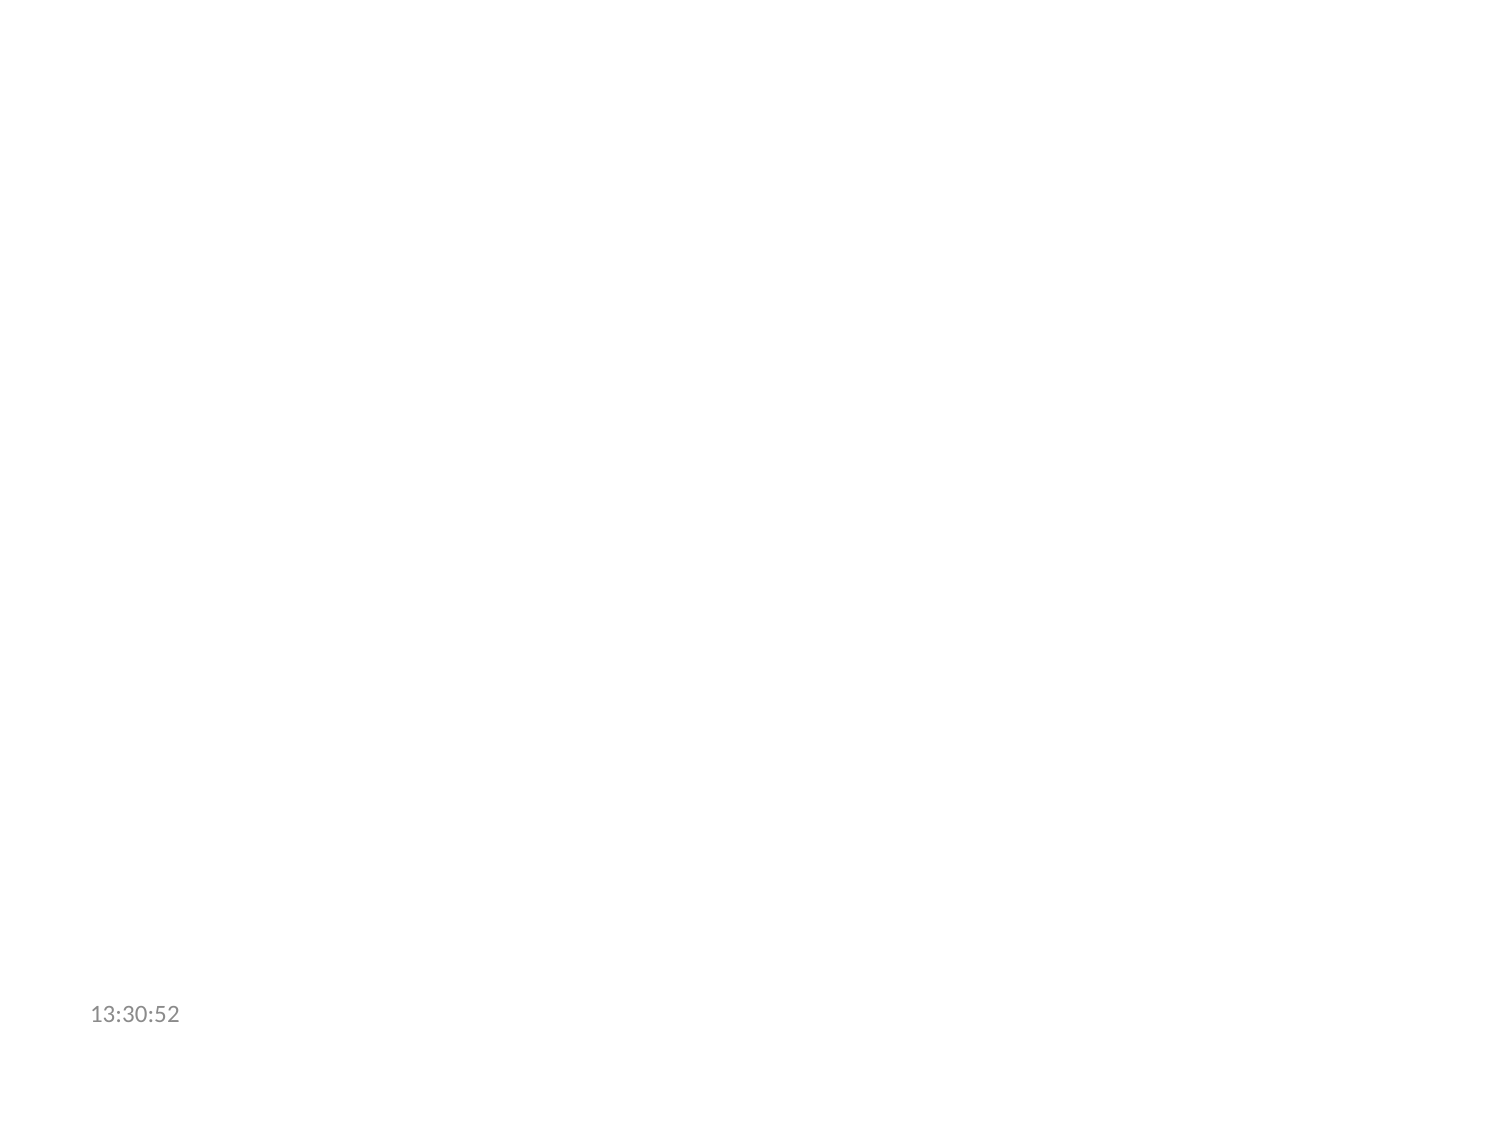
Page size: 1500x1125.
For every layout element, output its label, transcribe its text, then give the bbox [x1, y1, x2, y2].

text_box 15:35:09 [75, 982, 425, 1043]
